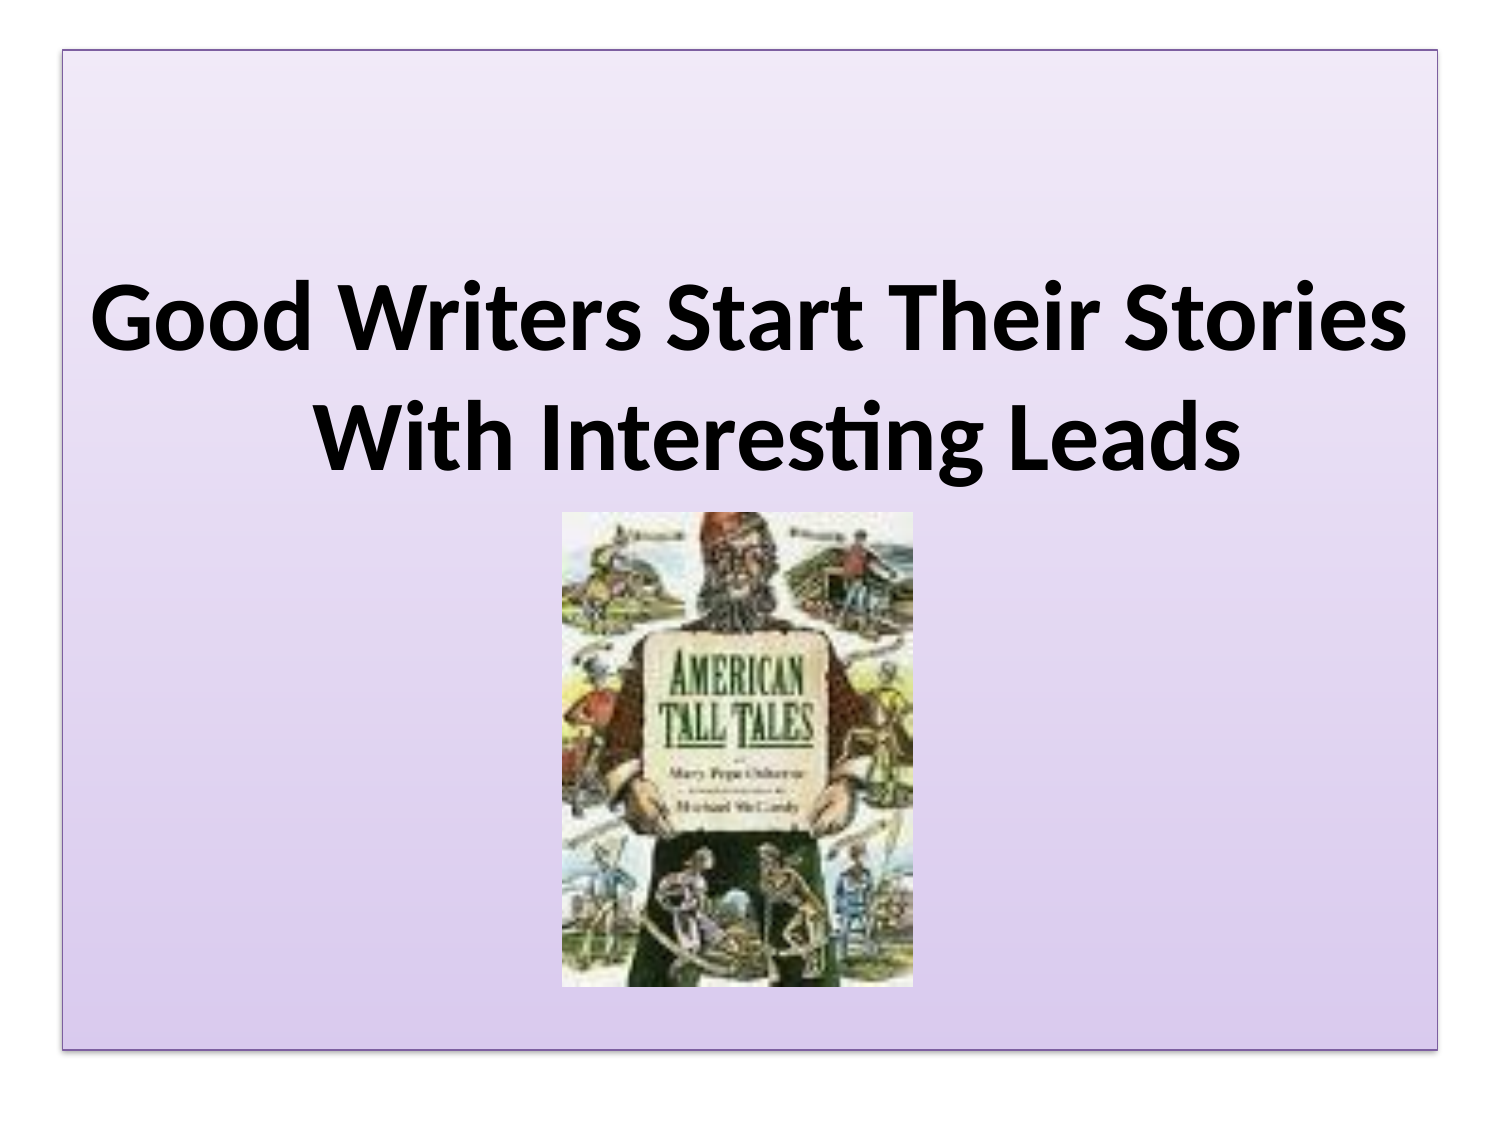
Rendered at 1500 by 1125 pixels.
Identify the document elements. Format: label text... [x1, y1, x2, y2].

subtitle Good Writers Start Their Stories With Interesting Leads [62, 49, 1438, 1051]
picture [562, 512, 913, 987]
